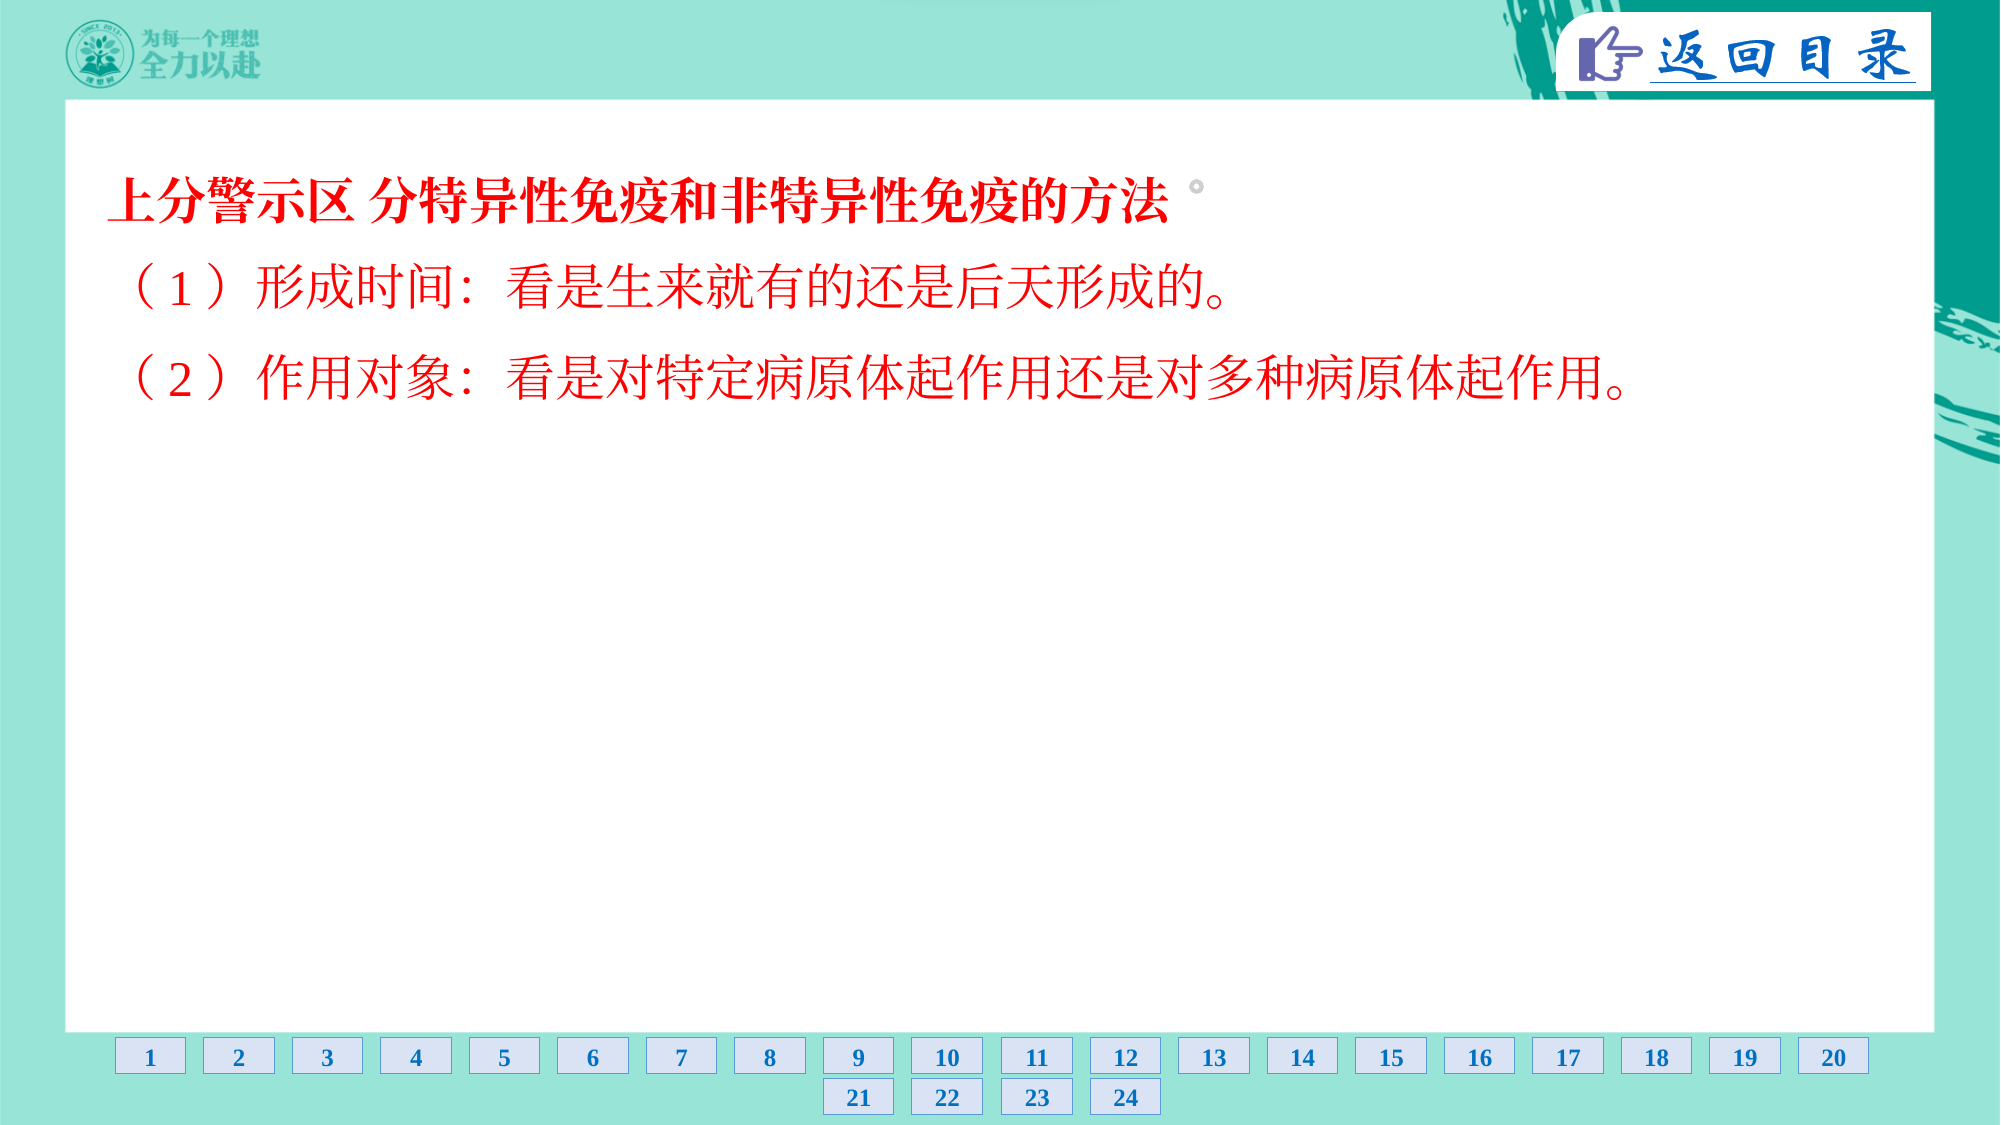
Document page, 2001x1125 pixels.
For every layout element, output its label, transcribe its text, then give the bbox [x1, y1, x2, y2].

picture [0, 0, 2000, 1125]
text_box （1）形成时间：看是生来就有的还是后天形成的。 （2）作用对象：看是对特定病原体起作用还是对多种病原体起作用。 [106, 223, 1895, 407]
text_box 上分警示区 分特异性免疫和非特异性免疫的方法 [106, 141, 1894, 223]
